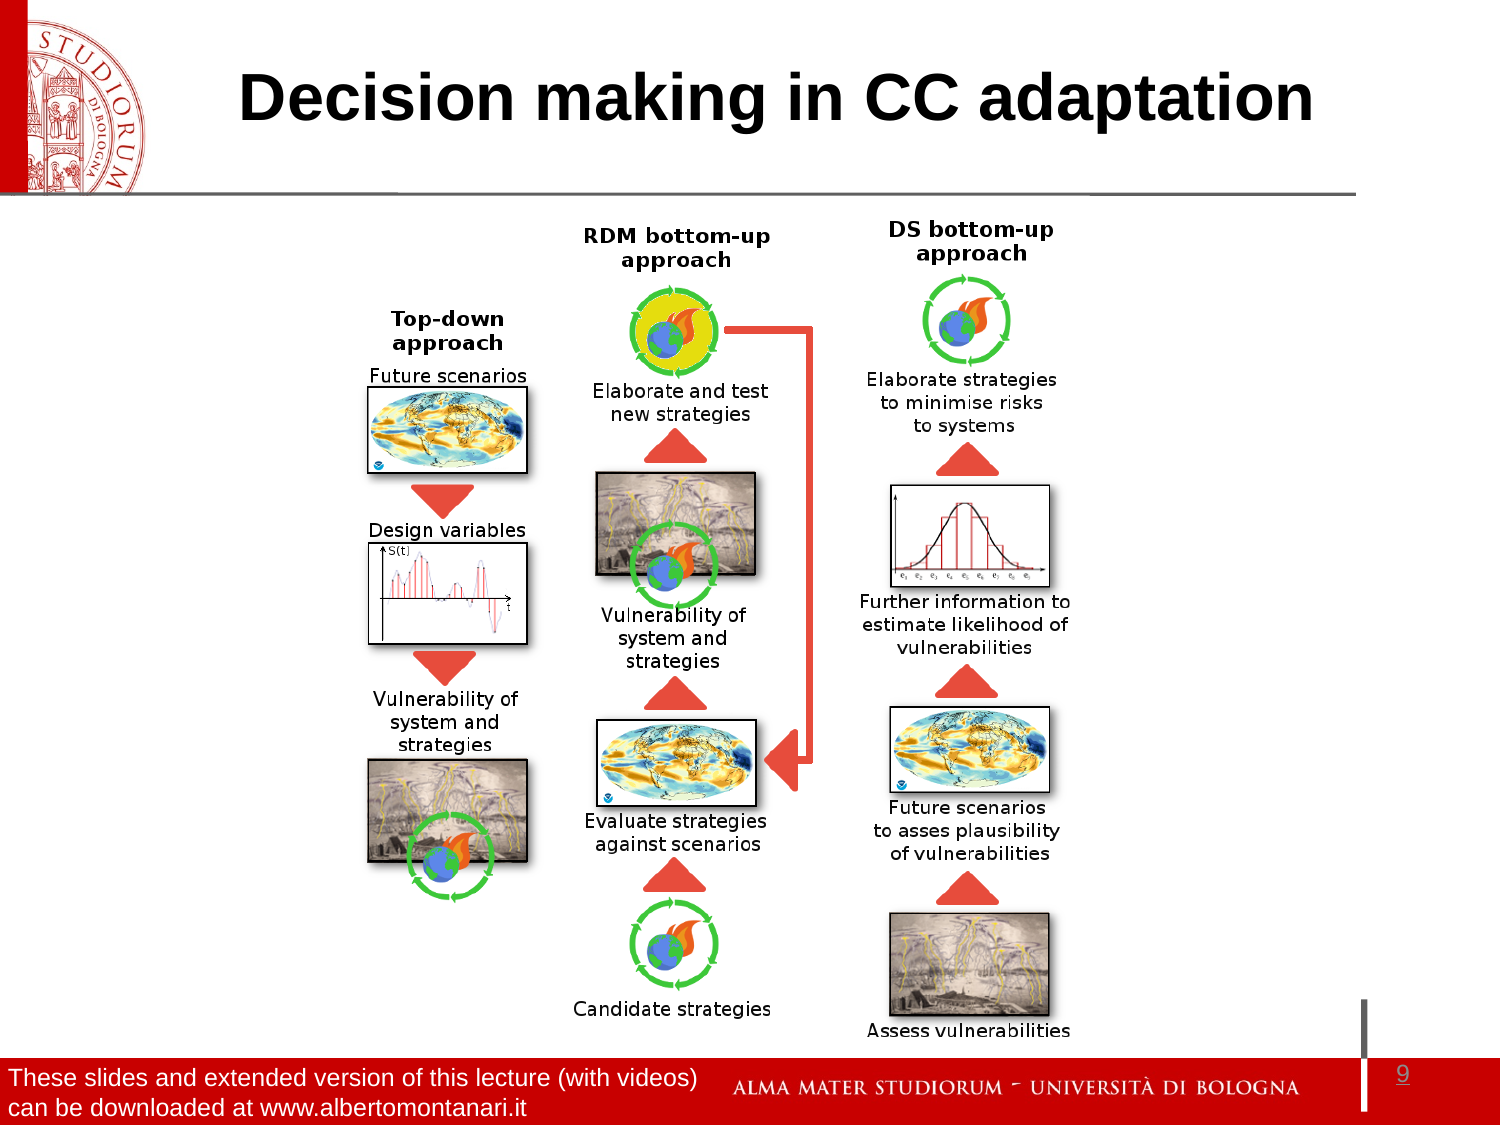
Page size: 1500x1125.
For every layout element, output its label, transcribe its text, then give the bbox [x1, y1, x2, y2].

text_box Decision making in CC adaptation [210, 46, 1345, 142]
picture [28, 16, 151, 192]
picture [0, 1058, 1500, 1125]
slide_number 9 [1074, 1042, 1425, 1103]
picture [327, 198, 1091, 1057]
